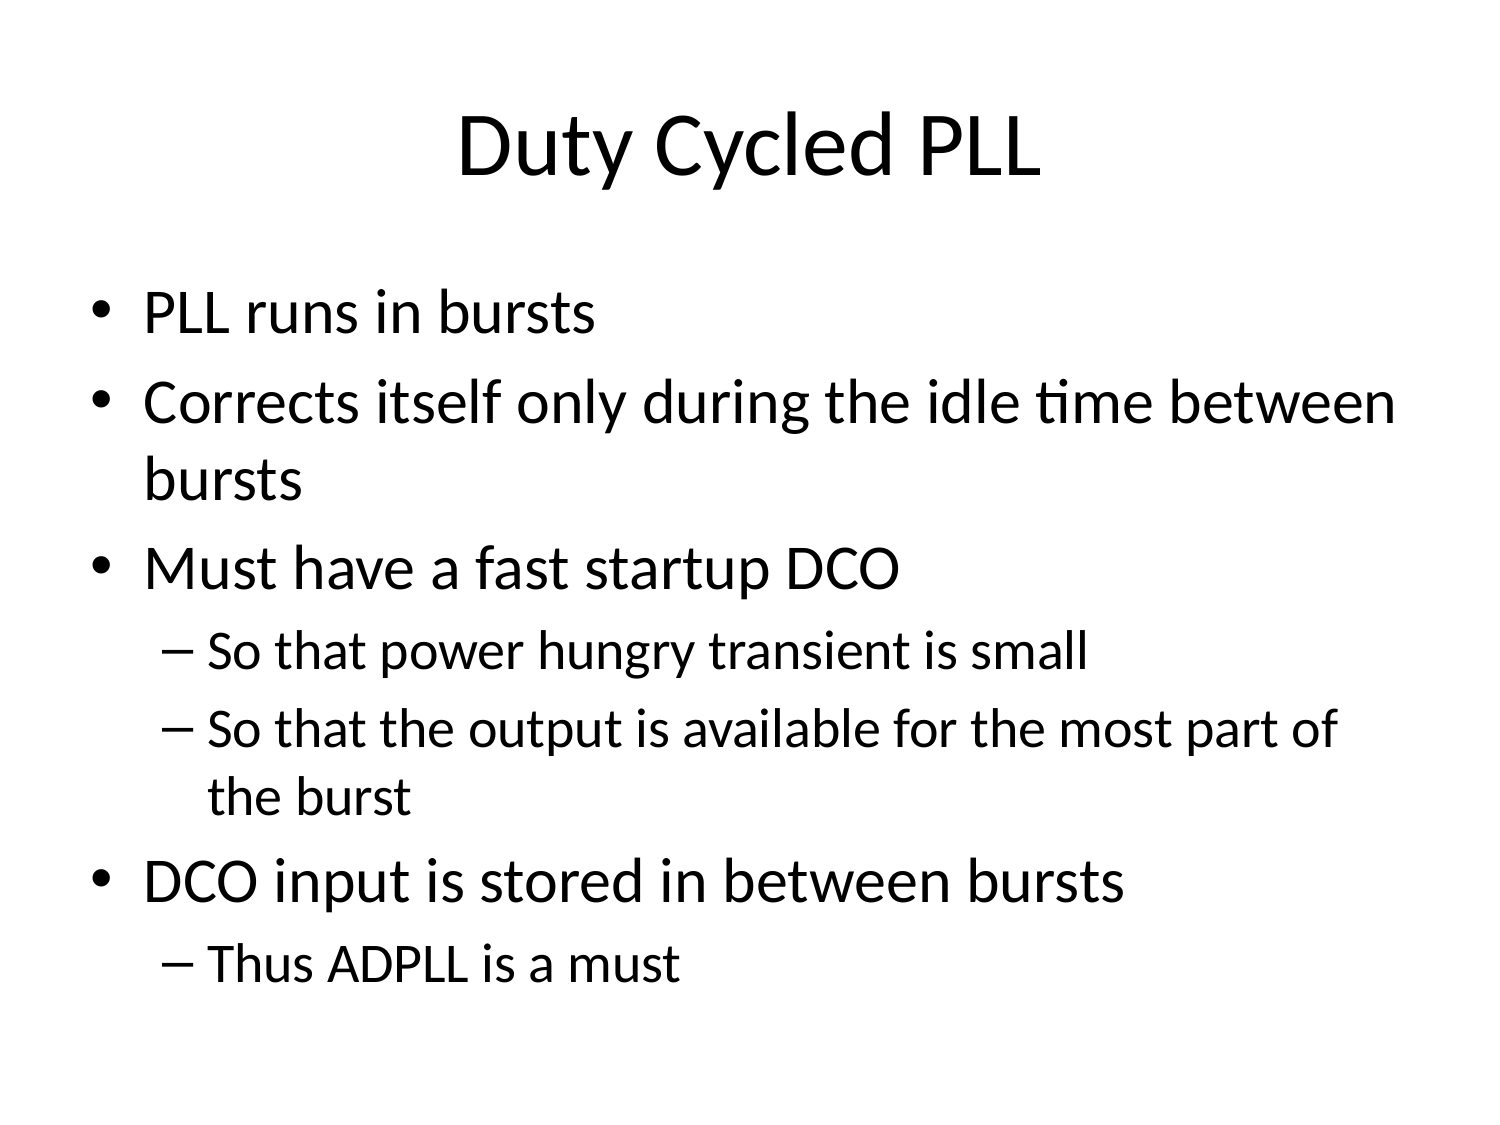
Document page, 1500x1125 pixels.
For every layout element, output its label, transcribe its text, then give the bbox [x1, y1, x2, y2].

title Duty Cycled PLL [75, 45, 1425, 233]
list PLL runs in bursts Corrects itself only during the idle time between bursts Must have a fast startup DCO So that power hungry transient is small So that the output is available for the most part of the burst DCO input is stored in between bursts Thus ADPLL is a must [75, 262, 1425, 1005]
